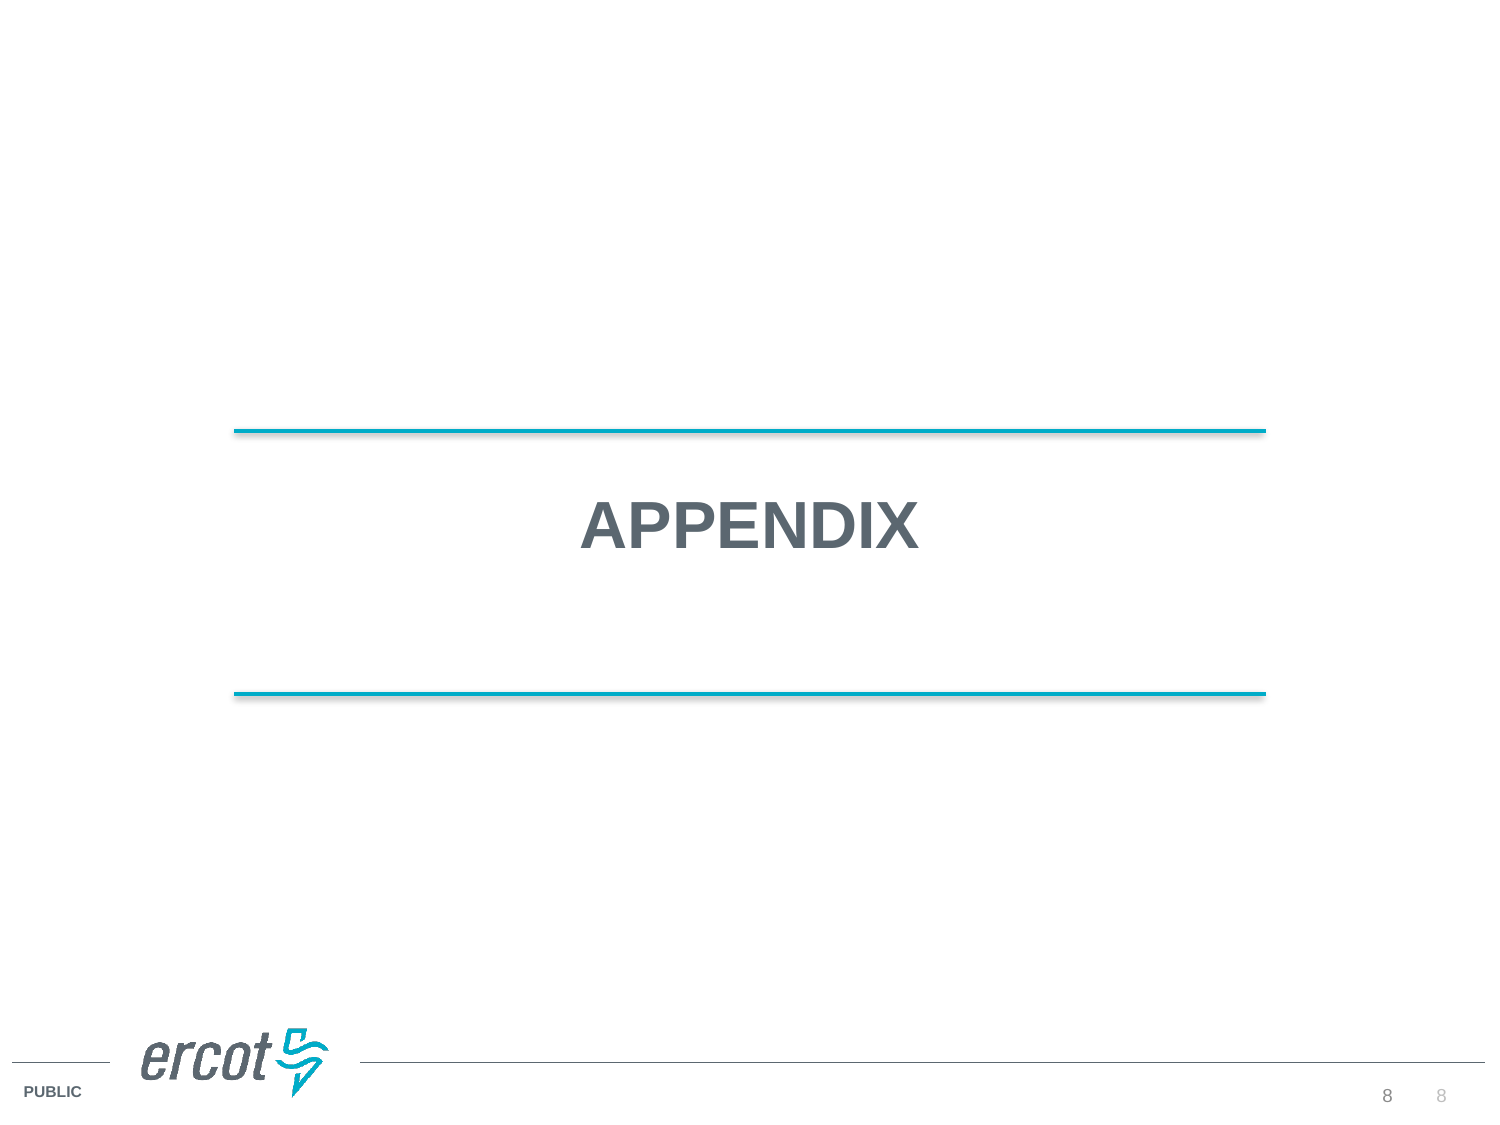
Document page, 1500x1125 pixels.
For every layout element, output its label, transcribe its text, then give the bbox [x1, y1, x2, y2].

slide_number 8 [1350, 1077, 1425, 1113]
list Appendix [234, 474, 1266, 638]
picture [137, 1024, 332, 1100]
